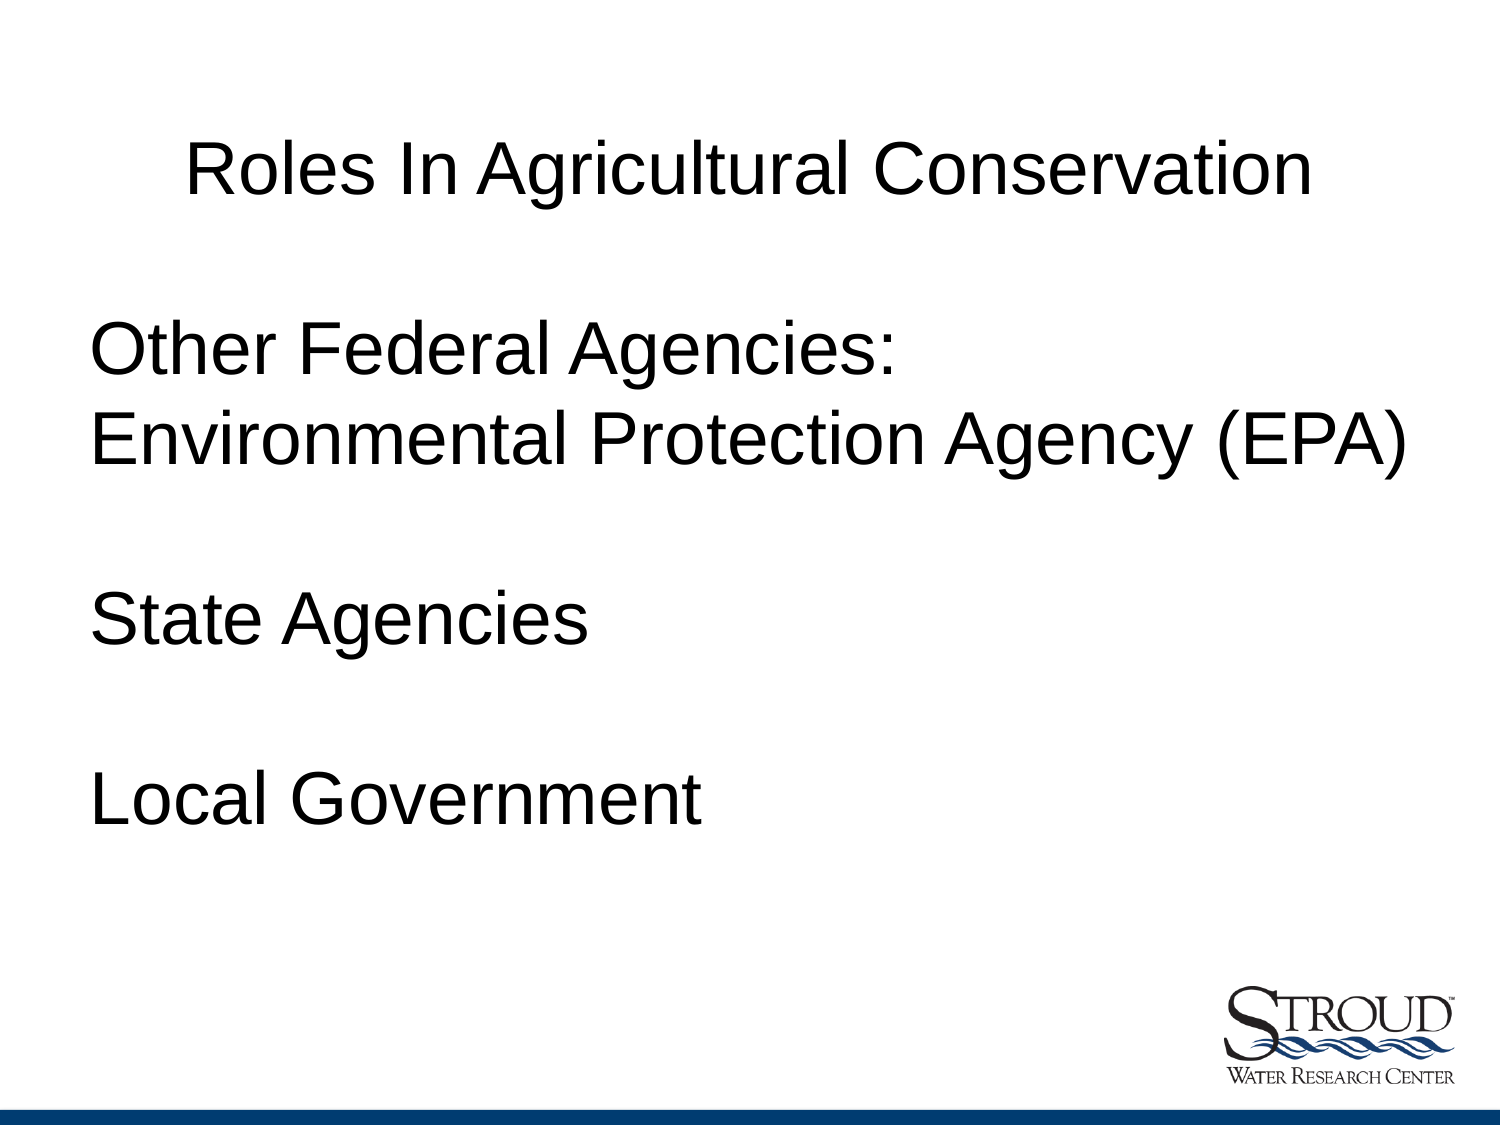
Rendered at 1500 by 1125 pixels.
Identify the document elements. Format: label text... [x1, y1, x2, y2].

picture [1224, 986, 1455, 1084]
text_box Roles In Agricultural Conservation Other Federal Agencies: Environmental Protection Agency (EPA) State Agencies Local Government [74, 112, 1425, 938]
